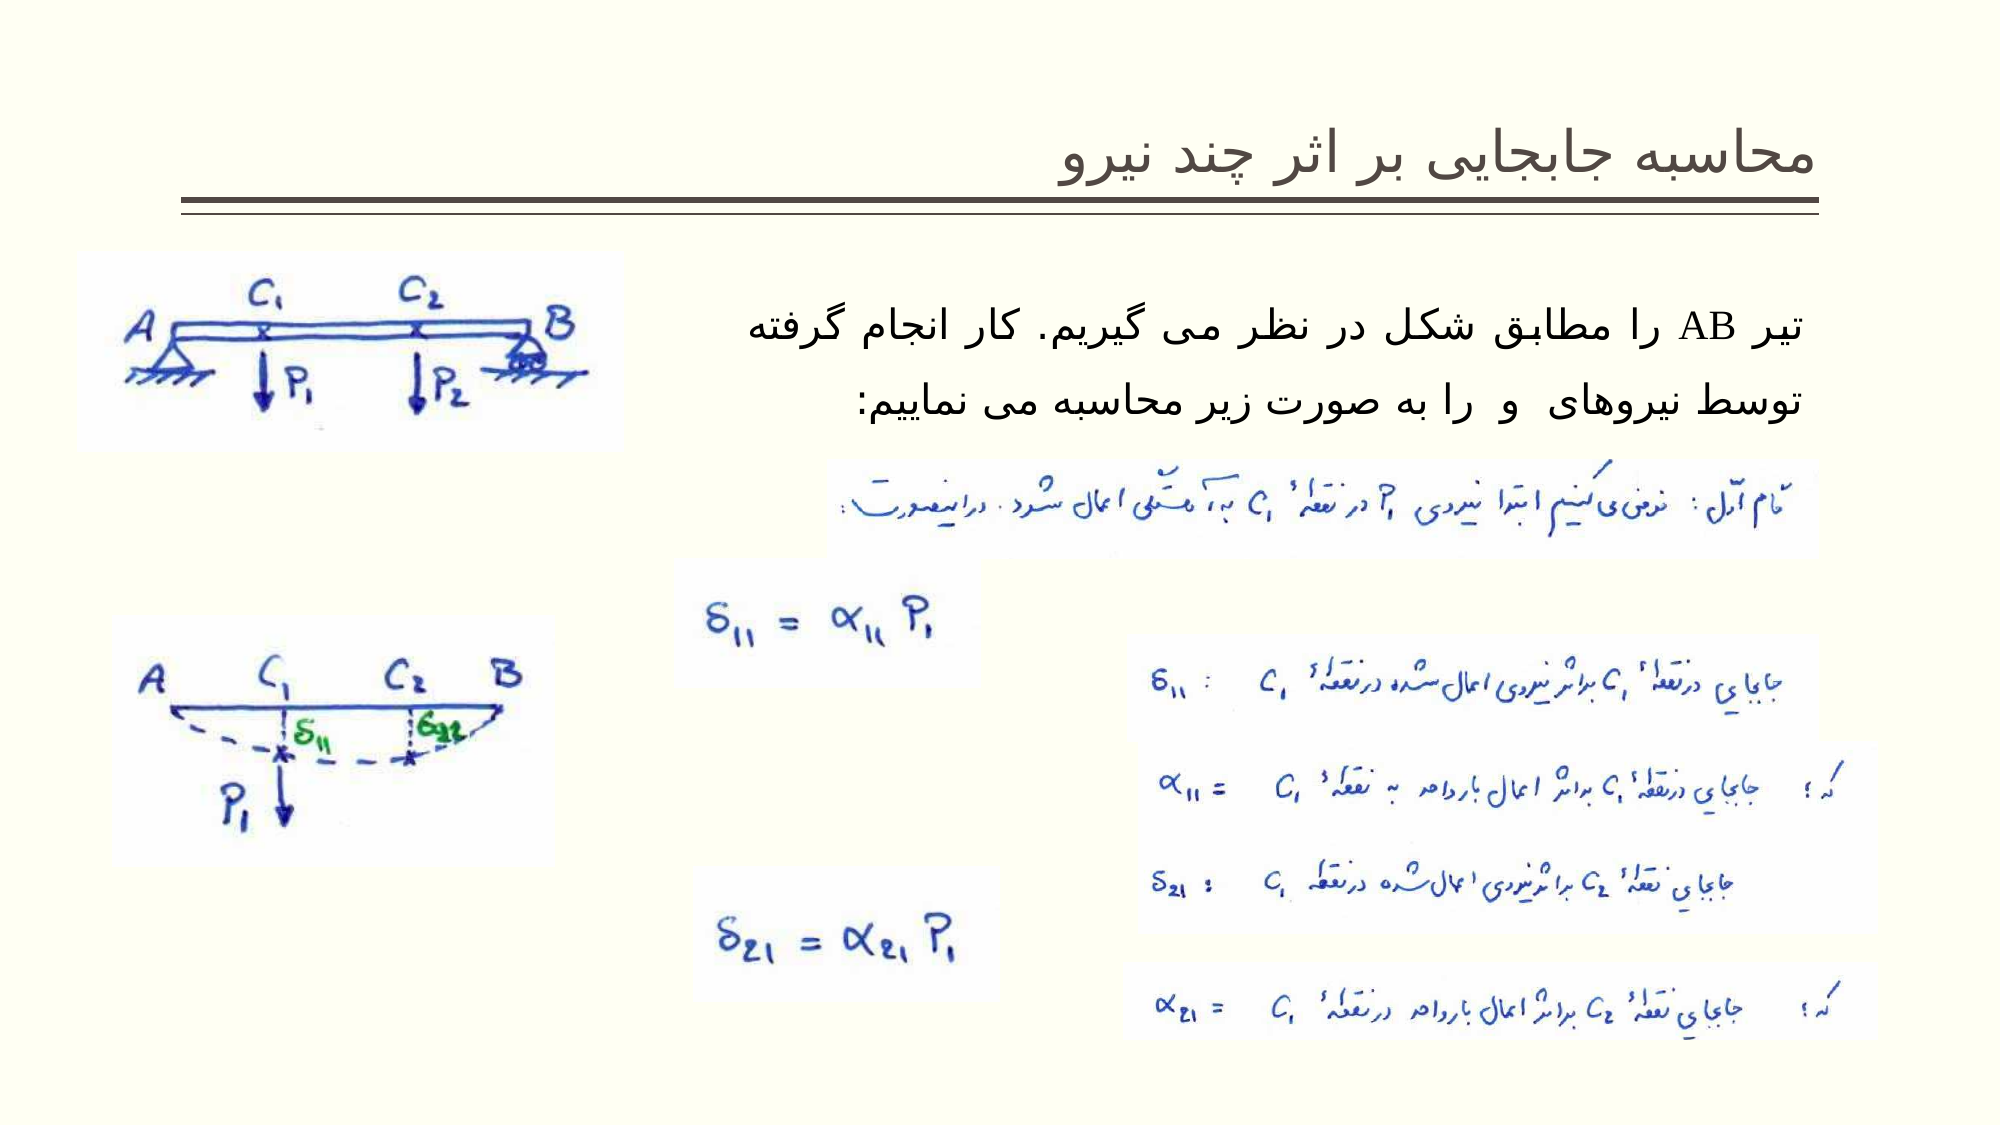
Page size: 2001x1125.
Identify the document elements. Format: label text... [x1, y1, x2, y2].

picture [1123, 961, 1878, 1040]
picture [112, 615, 555, 867]
picture [674, 459, 1819, 688]
picture [1127, 634, 1878, 934]
picture [693, 866, 1000, 1002]
picture [77, 251, 624, 452]
title محاسبه جابجایی بر اثر چند نیرو [181, 12, 1819, 193]
